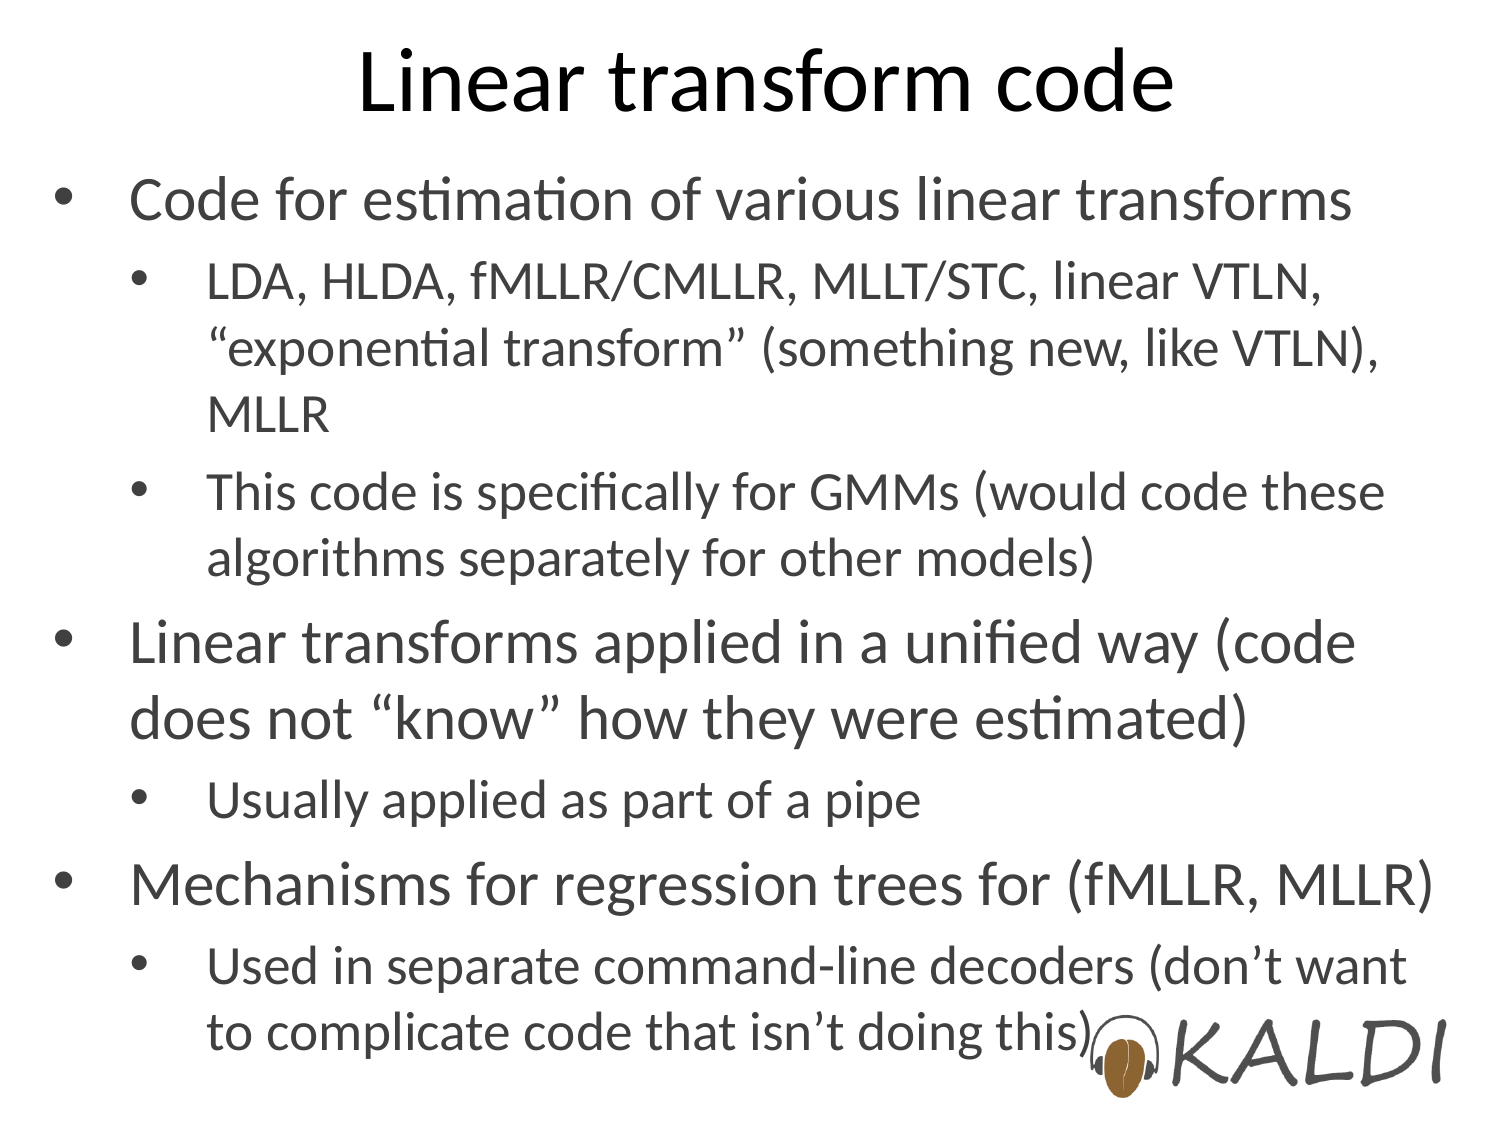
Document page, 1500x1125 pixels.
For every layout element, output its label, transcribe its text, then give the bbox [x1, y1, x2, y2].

title Linear transform code [125, 5, 1410, 144]
subtitle Code for estimation of various linear transforms LDA, HLDA, fMLLR/CMLLR, MLLT/STC, linear VTLN, “exponential transform” (something new, like VTLN), MLLR This code is specifically for GMMs (would code these algorithms separately for other models) Linear transforms applied in a unified way (code does not “know” how they were estimated) Usually applied as part of a pipe Mechanisms for regression trees for (fMLLR, MLLR) Used in separate command-line decoders (don’t want to complicate code that isn’t doing this) [37, 149, 1463, 1088]
picture [1087, 1012, 1464, 1104]
